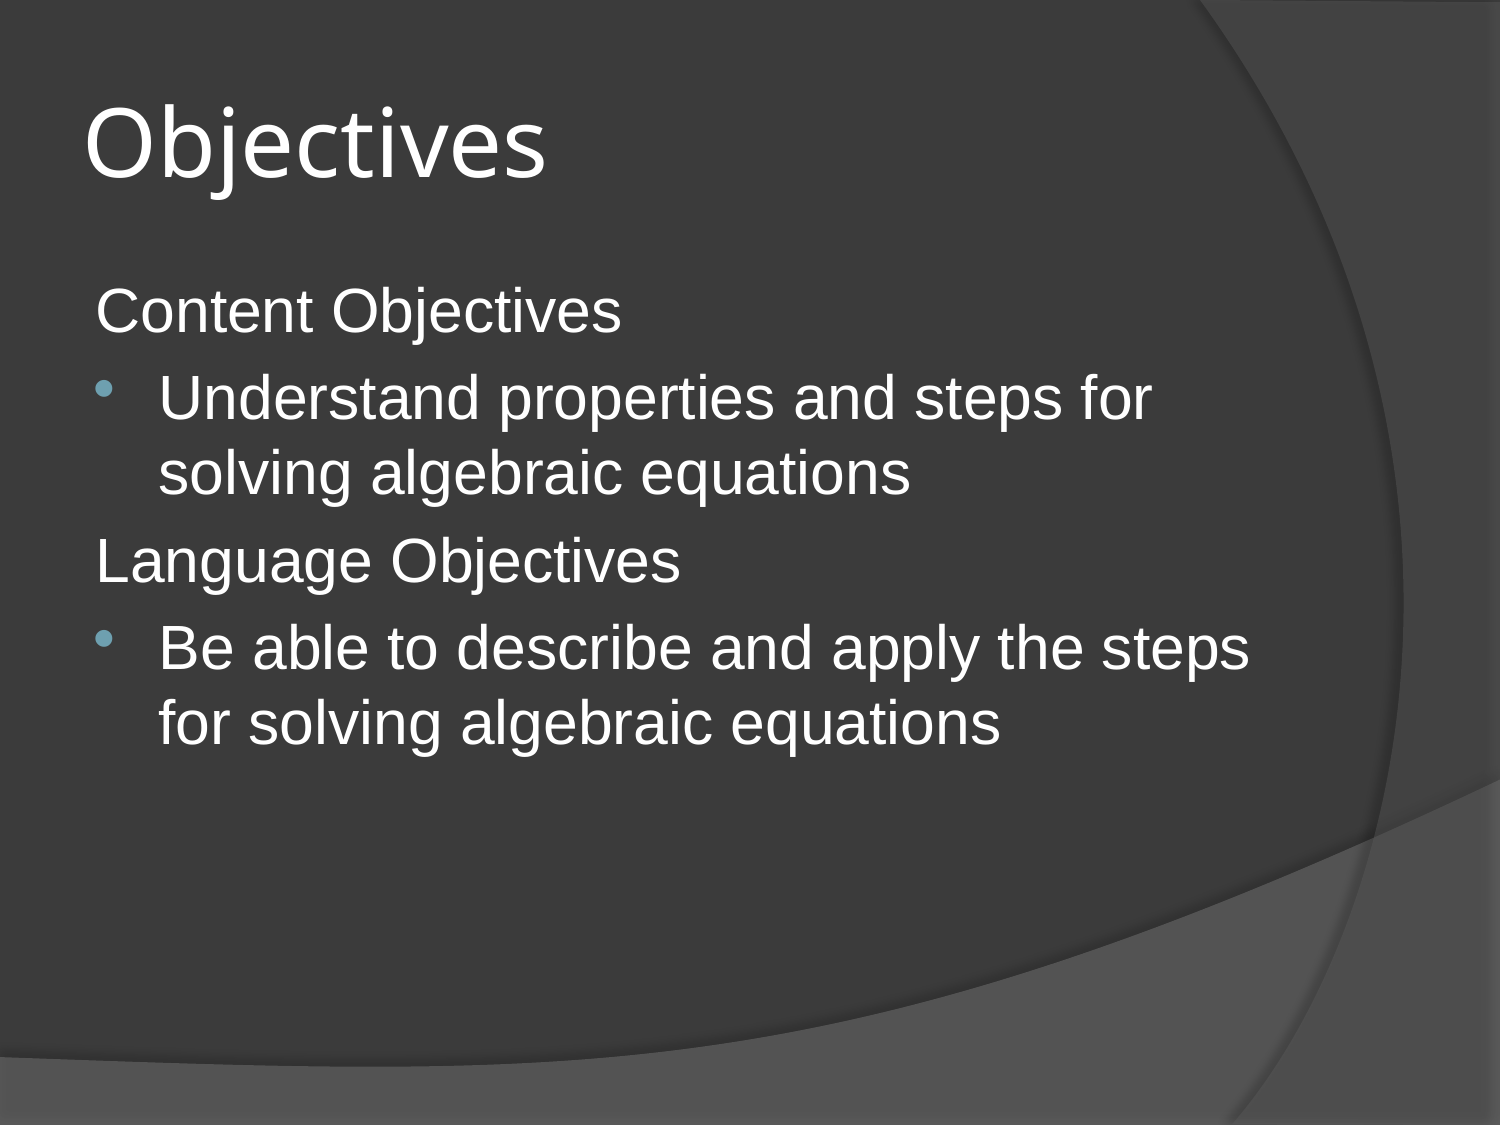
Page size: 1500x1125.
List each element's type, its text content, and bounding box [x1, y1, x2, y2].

list Content Objectives Understand properties and steps for solving algebraic equations Language Objectives Be able to describe and apply the steps for solving algebraic equations [75, 262, 1300, 1005]
title Objectives [75, 45, 1300, 233]
